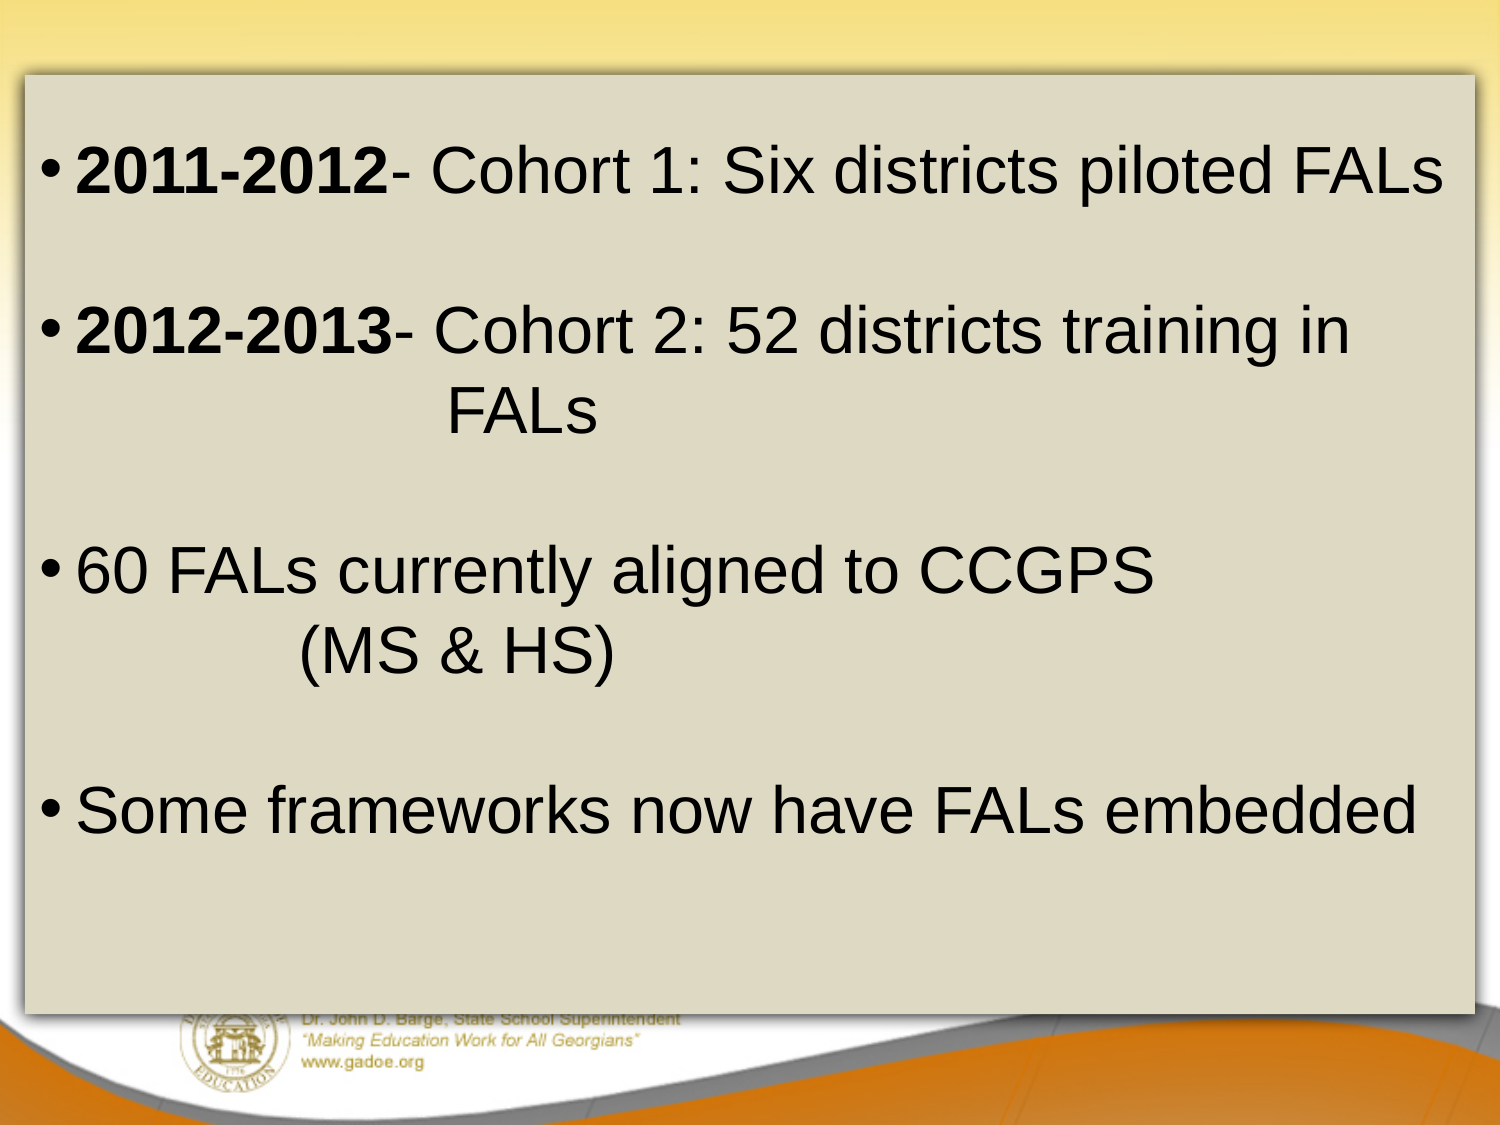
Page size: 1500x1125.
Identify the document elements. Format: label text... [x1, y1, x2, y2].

picture [0, 0, 1500, 1125]
text_box 2011-2012- Cohort 1: Six districts piloted FALs 2012-2013- Cohort 2: 52 districts training in FALs 60 FALs currently aligned to CCGPS (MS & HS) Some frameworks now have FALs embedded [24, 74, 1475, 1015]
